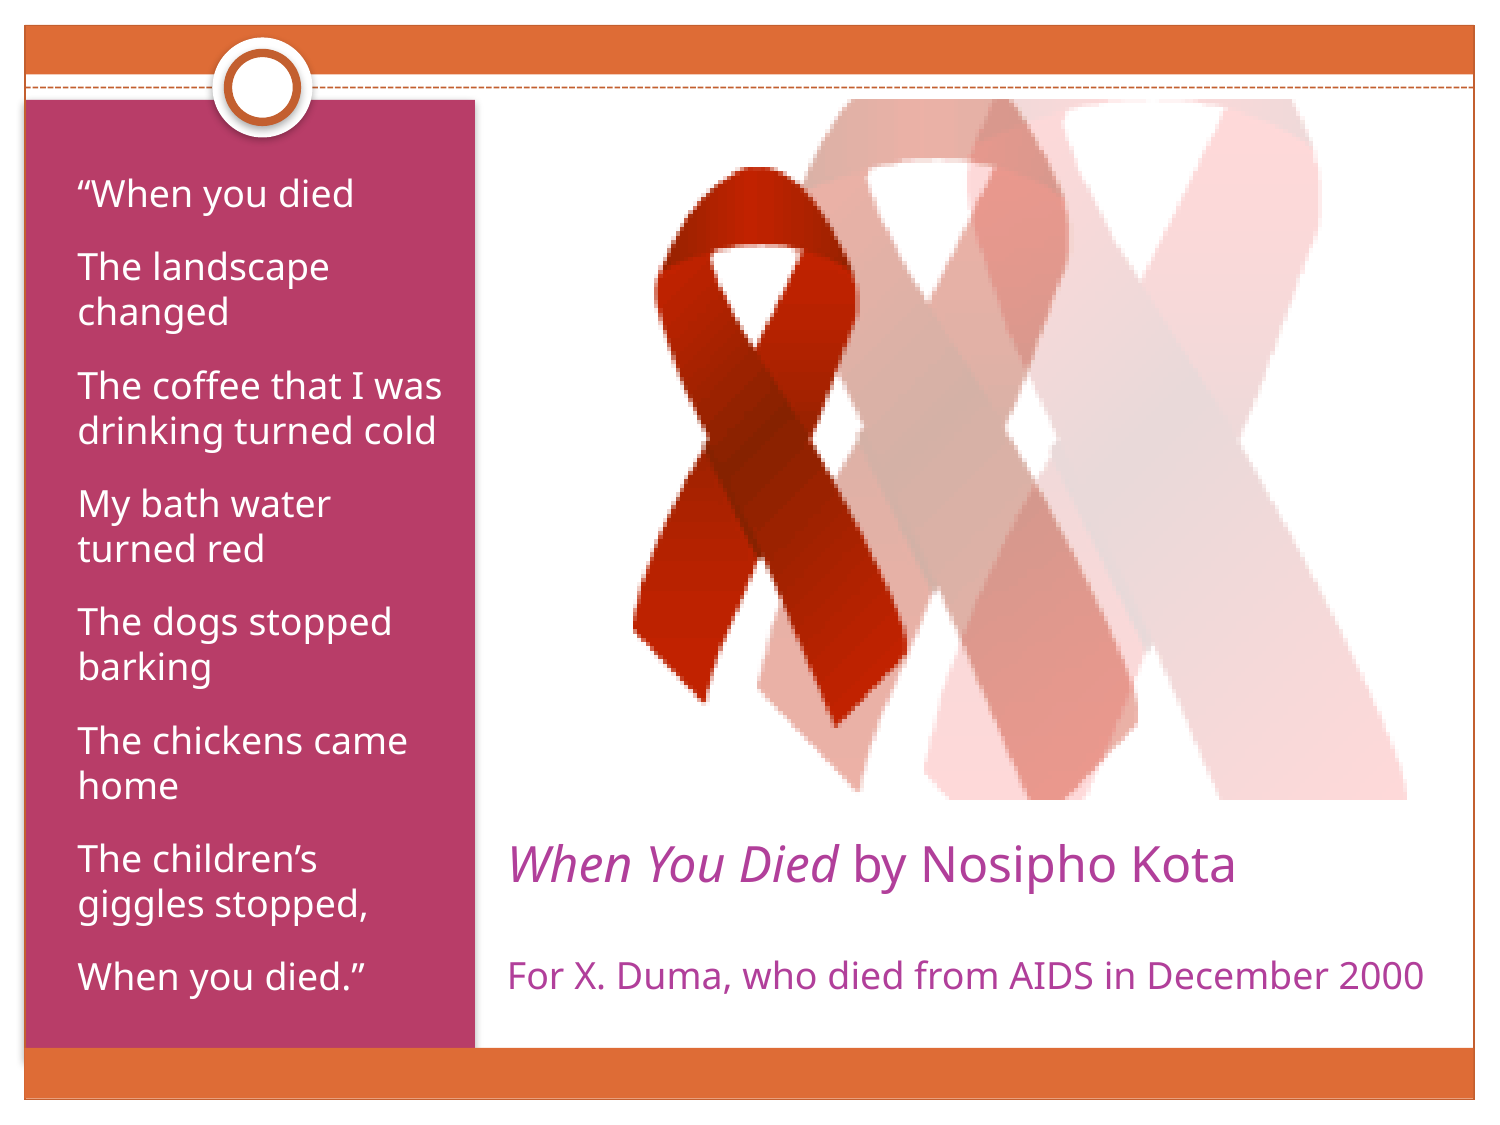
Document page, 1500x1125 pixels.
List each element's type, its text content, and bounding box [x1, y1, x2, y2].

list “When you died The landscape changed The coffee that I was drinking turned cold My bath water turned red The dogs stopped barking The chickens came home The children’s giggles stopped, When you died.” [62, 162, 463, 1025]
title When You Died by Nosipho Kota For X. Duma, who died from AIDS in December 2000 [492, 825, 1455, 1025]
picture [491, 99, 1455, 801]
